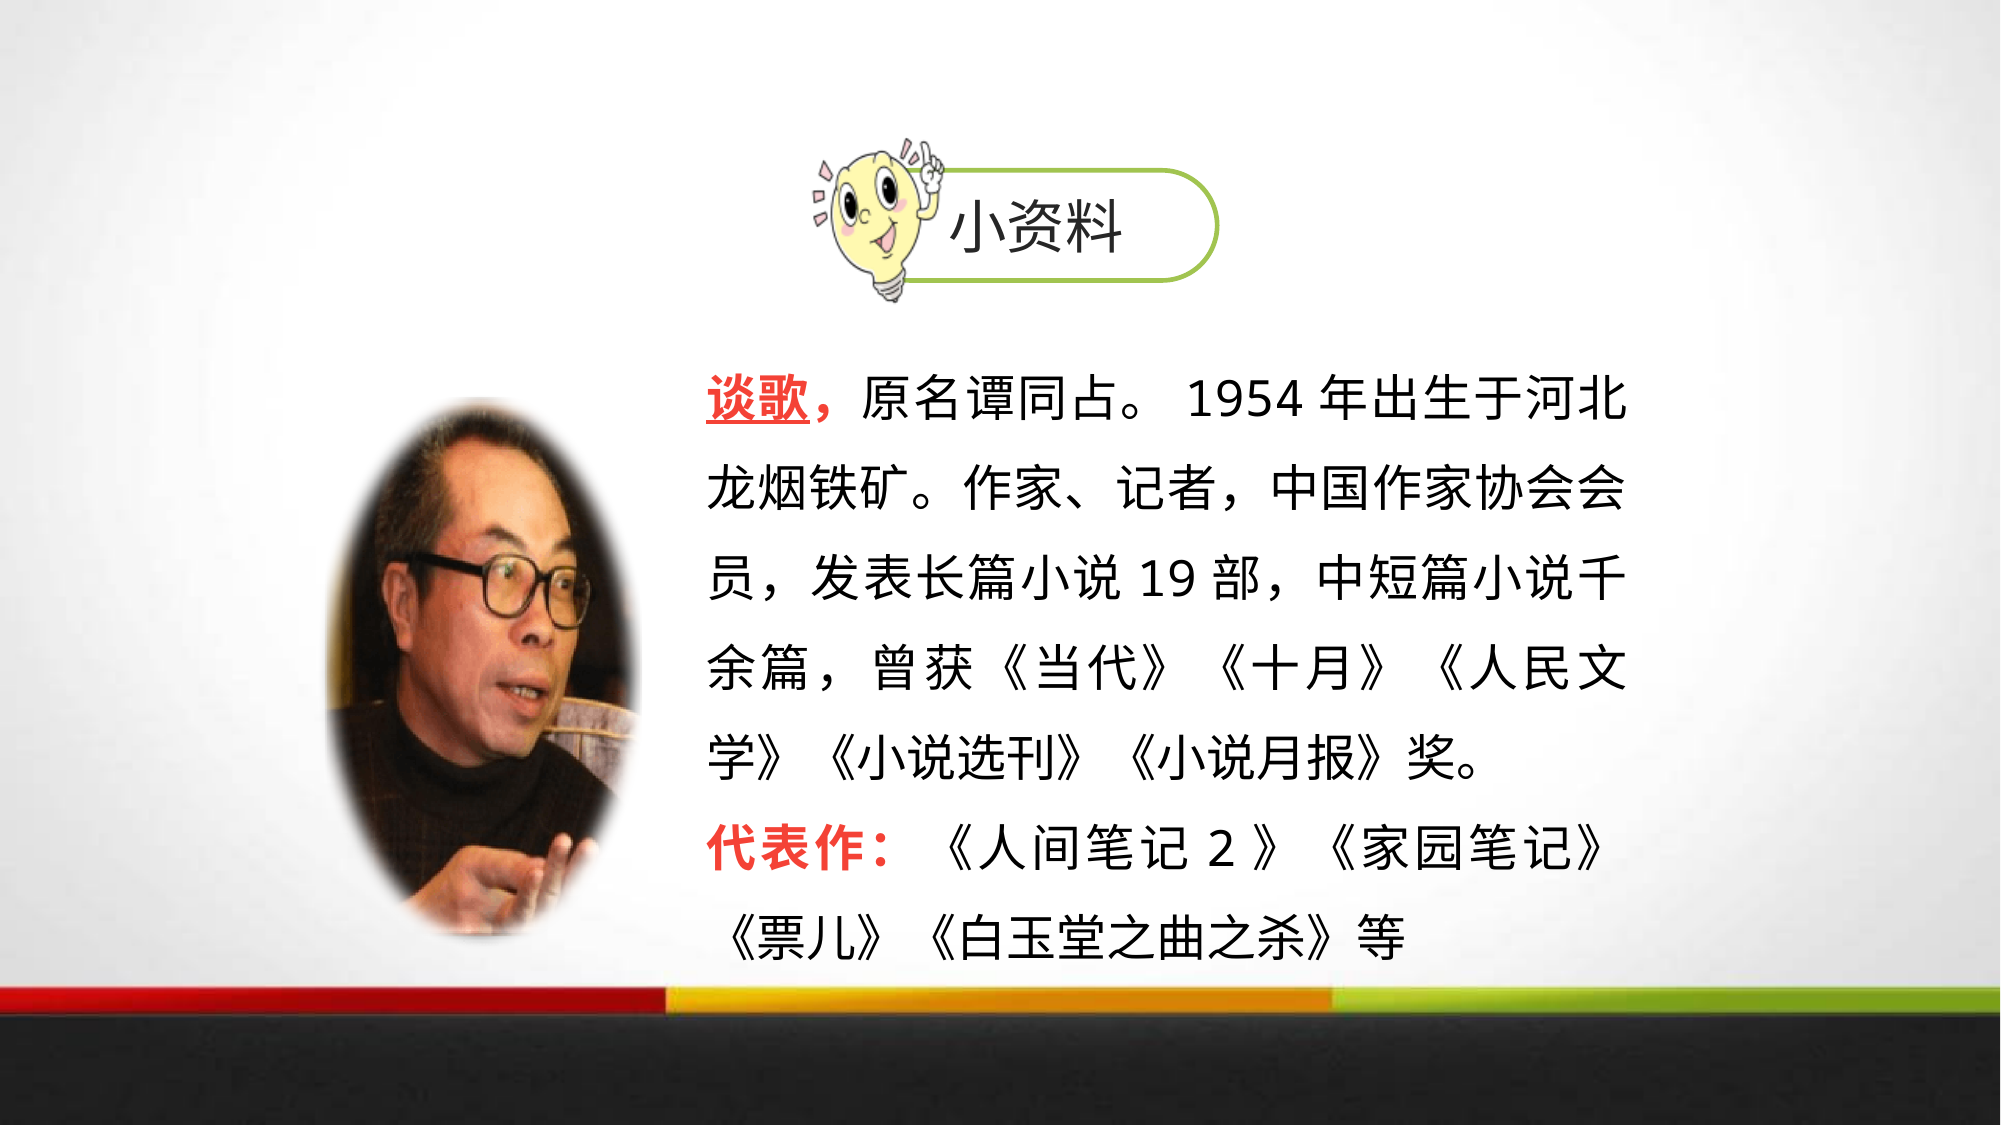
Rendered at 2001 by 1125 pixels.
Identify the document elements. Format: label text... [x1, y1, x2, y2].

text_box 谈歌，原名谭同占。1954年出生于河北龙烟铁矿。作家、记者，中国作家协会会员，发表长篇小说19部，中短篇小说千余篇，曾获《当代》《十月》《人民文学》《小说选刊》《小说月报》奖。 代表作：《人间笔记2》《家园笔记》《票儿》《白玉堂之曲之杀》等 [691, 328, 1642, 974]
text_box 小资料 [1031, 168, 1220, 283]
picture [0, 0, 2001, 1125]
